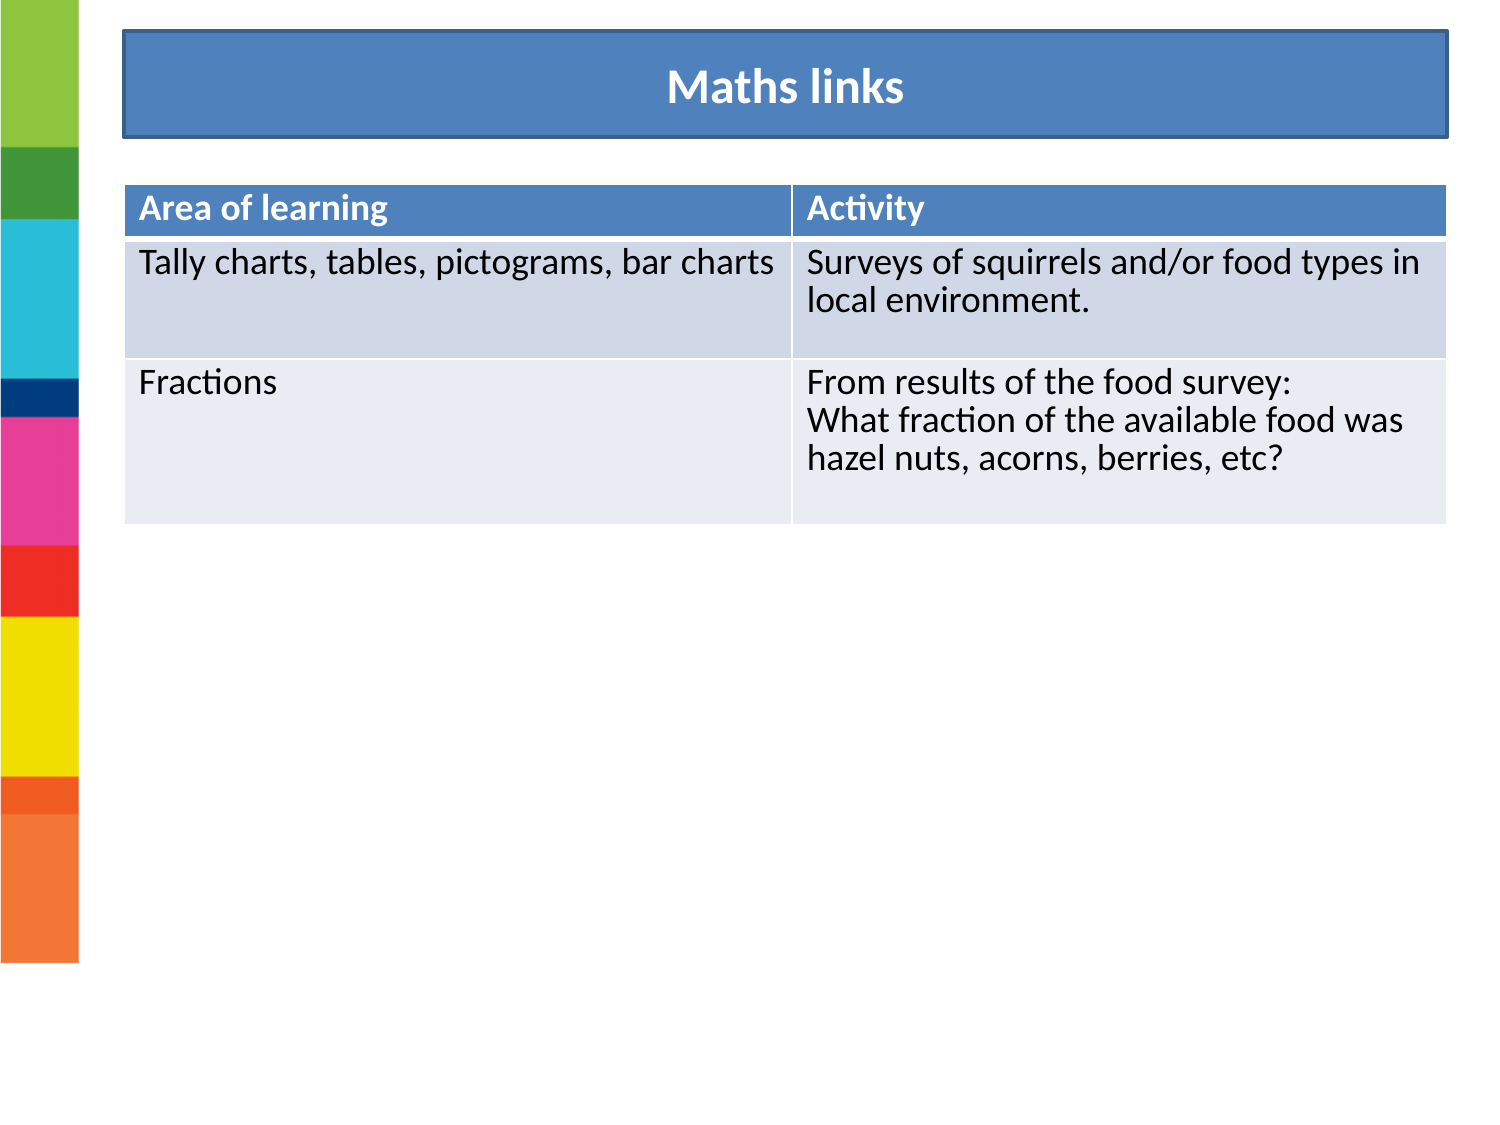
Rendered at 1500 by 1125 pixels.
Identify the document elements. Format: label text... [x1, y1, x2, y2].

table_cell Fractions [125, 360, 791, 524]
text_box Maths links [122, 29, 1449, 139]
picture [1, 0, 78, 962]
table_cell Surveys of squirrels and/or food types in local environment. [793, 242, 1446, 358]
table_header Area of learning [125, 185, 791, 236]
table_cell Tally charts, tables, pictograms, bar charts [125, 242, 791, 358]
table_header Activity [793, 185, 1446, 236]
table_cell From results of the food survey: What fraction of the available food was hazel nuts, acorns, berries, etc? [793, 360, 1446, 524]
